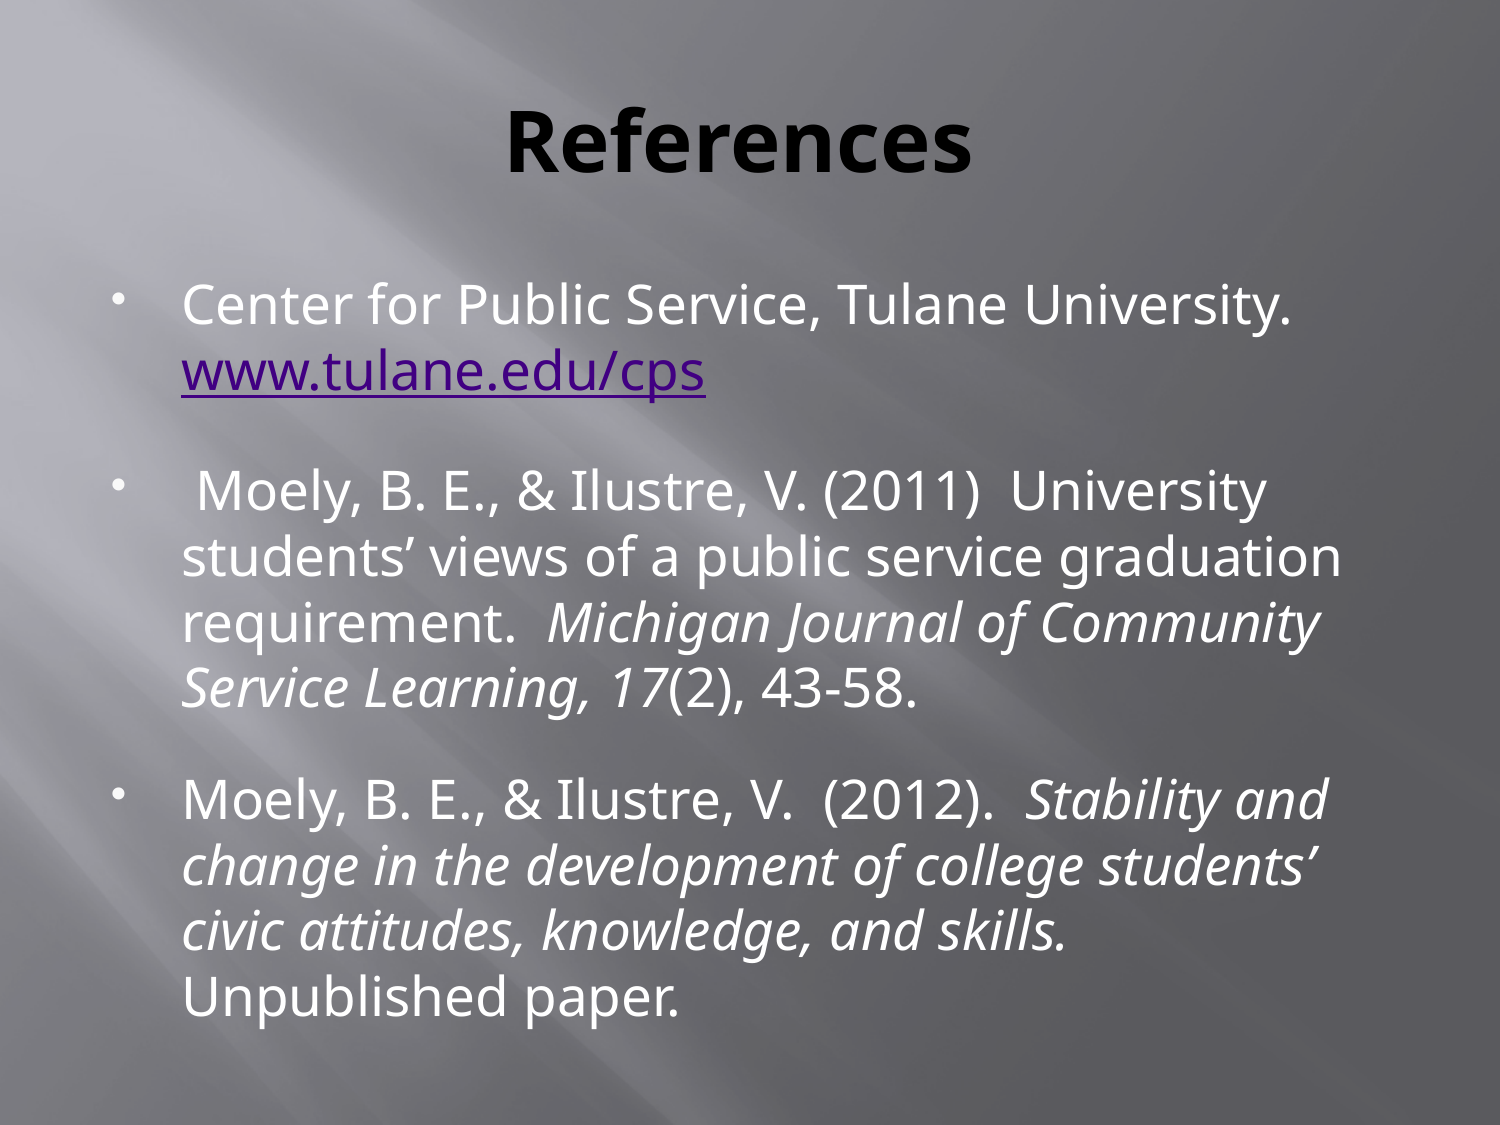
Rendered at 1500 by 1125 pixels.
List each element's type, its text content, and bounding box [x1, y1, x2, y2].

title References [75, 45, 1425, 233]
list Center for Public Service, Tulane University. www.tulane.edu/cps Moely, B. E., & Ilustre, V. (2011) University students’ views of a public service graduation requirement. Michigan Journal of Community Service Learning, 17(2), 43-58. Moely, B. E., & Ilustre, V. (2012). Stability and change in the development of college students’ civic attitudes, knowledge, and skills. Unpublished paper. [75, 262, 1425, 1035]
